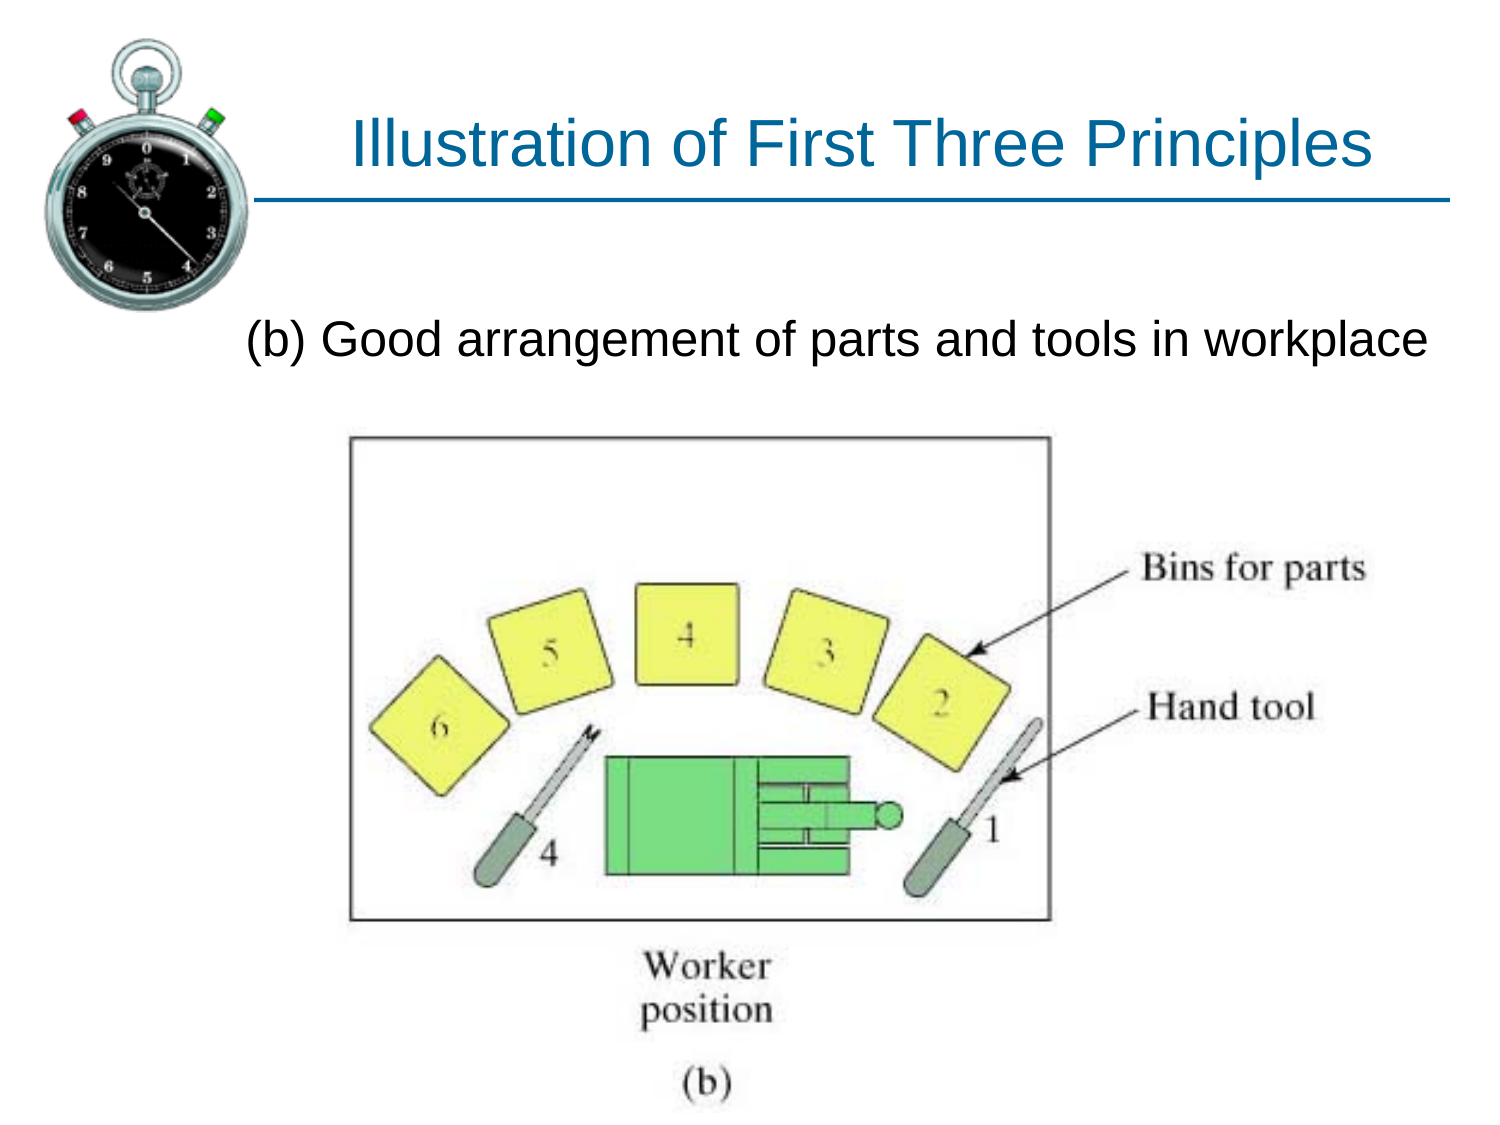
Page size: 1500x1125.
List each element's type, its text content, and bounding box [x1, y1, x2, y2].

text_box (b) Good arrangement of parts and tools in workplace [212, 299, 1463, 374]
title Illustration of First Three Principles [275, 37, 1450, 188]
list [337, 424, 1376, 1113]
picture [37, 37, 254, 313]
